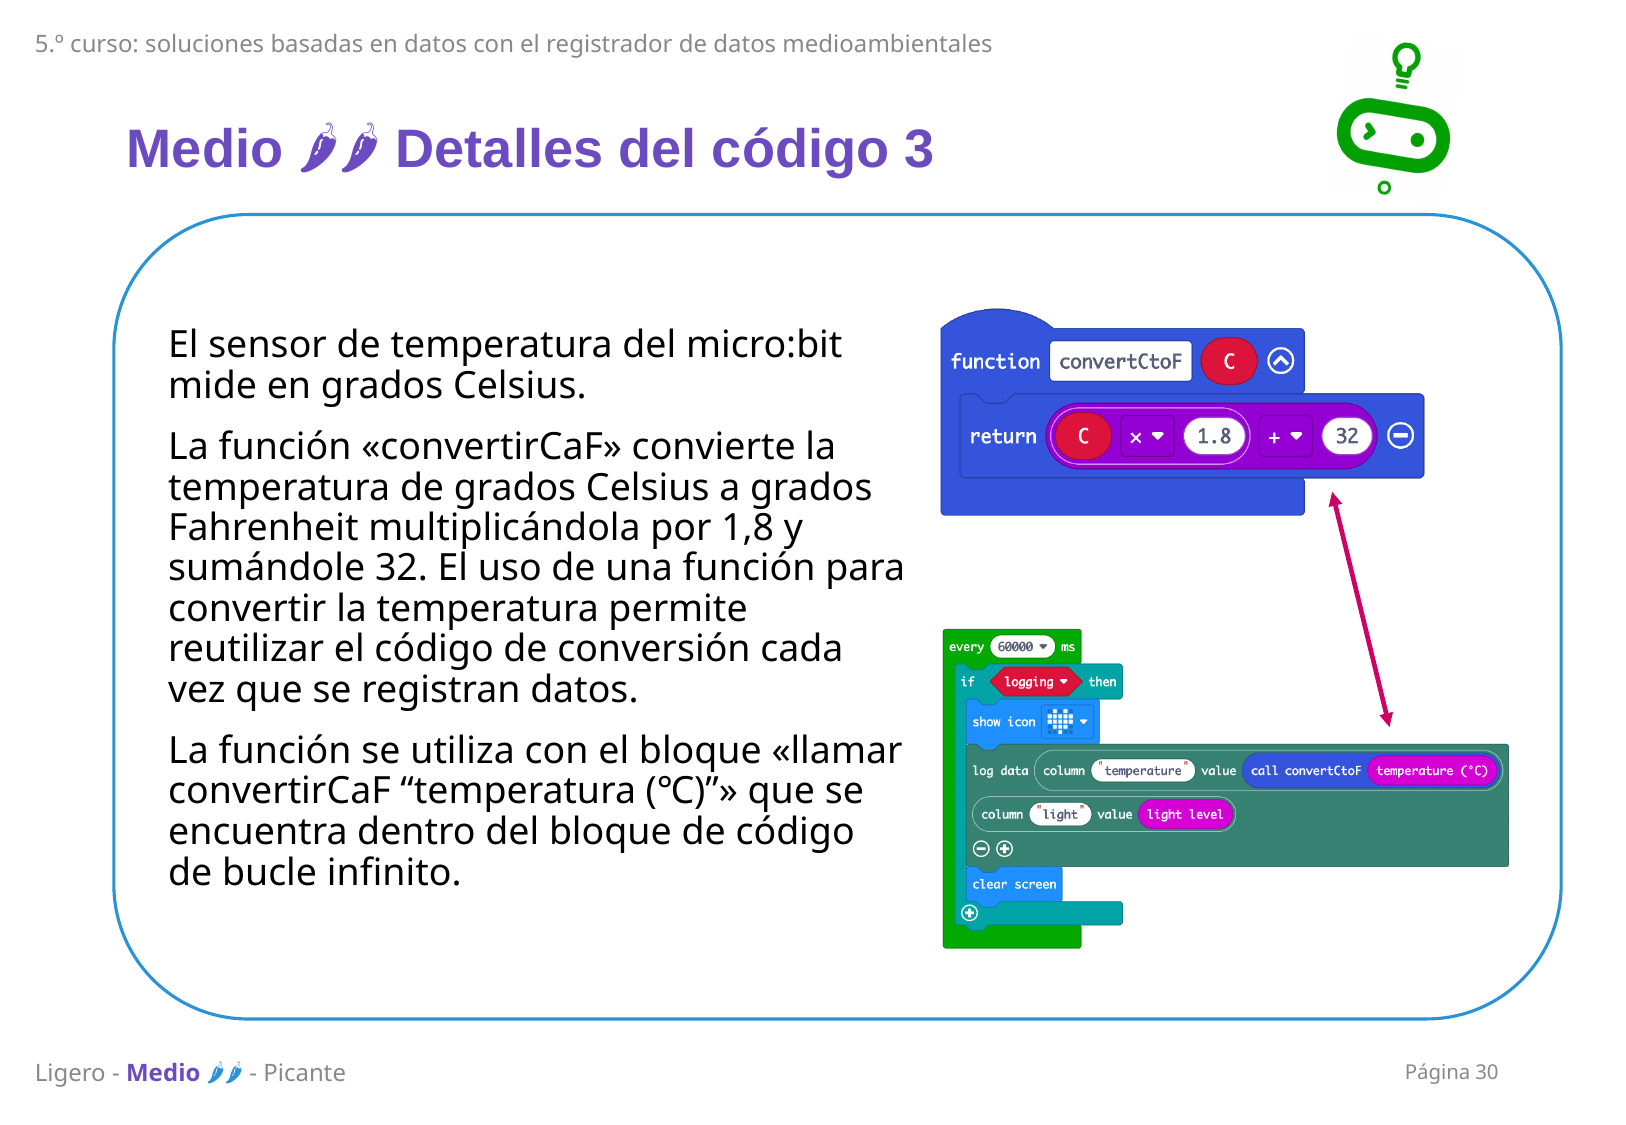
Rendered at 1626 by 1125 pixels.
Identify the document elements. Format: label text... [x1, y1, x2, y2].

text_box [1331, 491, 1390, 728]
picture [938, 617, 1514, 961]
slide_number Página 30 [1147, 1042, 1514, 1103]
picture [928, 294, 1449, 548]
title Medio 🌶️🌶️ Detalles del código 3 [111, 74, 1514, 225]
text_box El sensor de temperatura del micro:bit mide en grados Celsius. La función «convertirCaF» convierte la temperatura de grados Celsius a grados Fahrenheit multiplicándola por 1,8 y sumándole 32. El uso de una función para convertir la temperatura permite reutilizar el código de conversión cada vez que se registran datos. La función se utiliza con el bloque «llamar convertirCaF “temperatura (℃)”» que se encuentra dentro del bloque de código de bucle infinito. [113, 214, 1562, 1019]
picture [1328, 34, 1465, 203]
text_box Ligero - Medio 🌶️🌶️ - Picante [19, 1042, 623, 1103]
